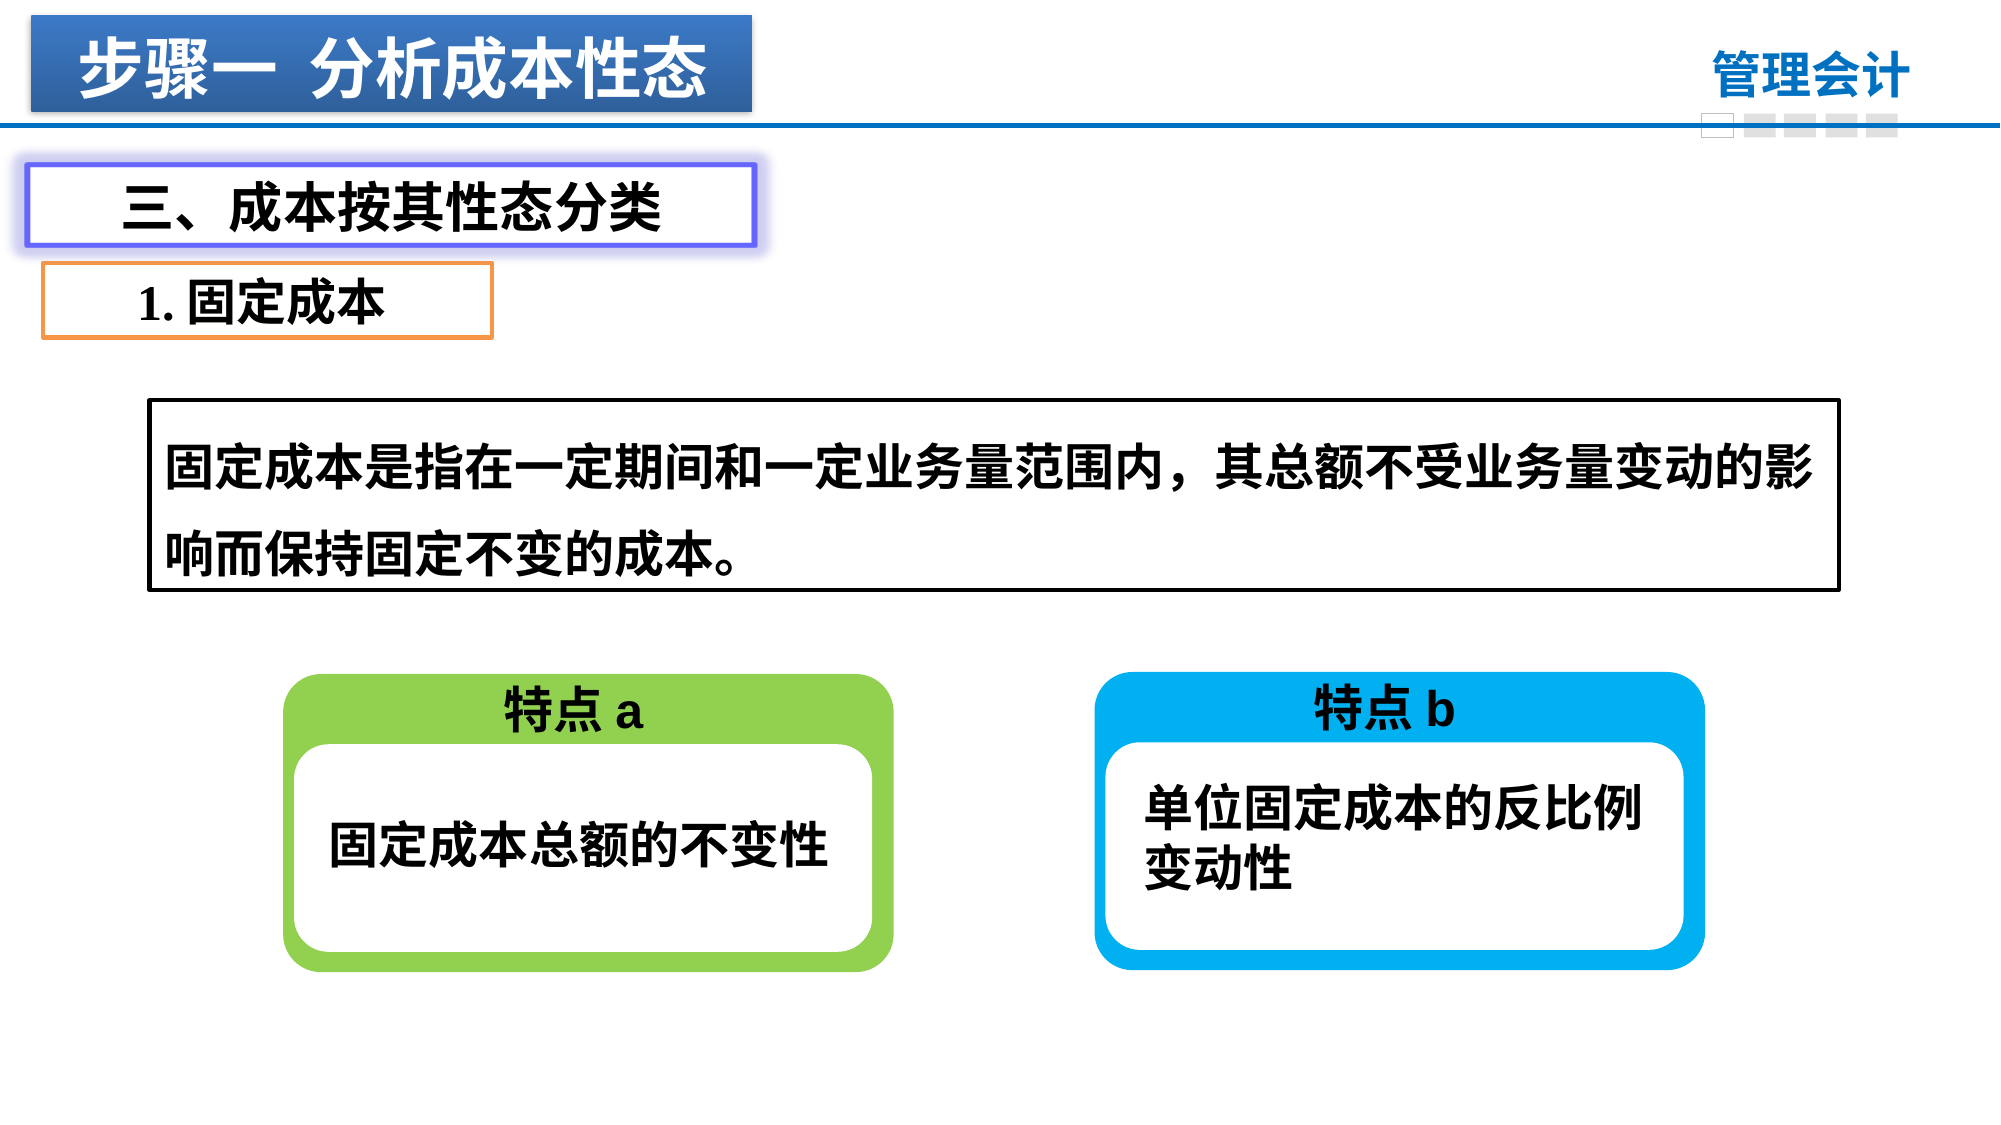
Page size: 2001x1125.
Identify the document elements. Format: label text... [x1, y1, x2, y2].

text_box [1094, 668, 1706, 971]
text_box 固定成本是指在一定期间和一定业务量范围内，其总额不受业务量变动的影响而保持固定不变的成本。 [147, 398, 1841, 592]
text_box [282, 670, 894, 973]
text_box 1.固定成本 [41, 282, 494, 340]
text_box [0, 136, 788, 273]
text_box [31, 14, 753, 117]
